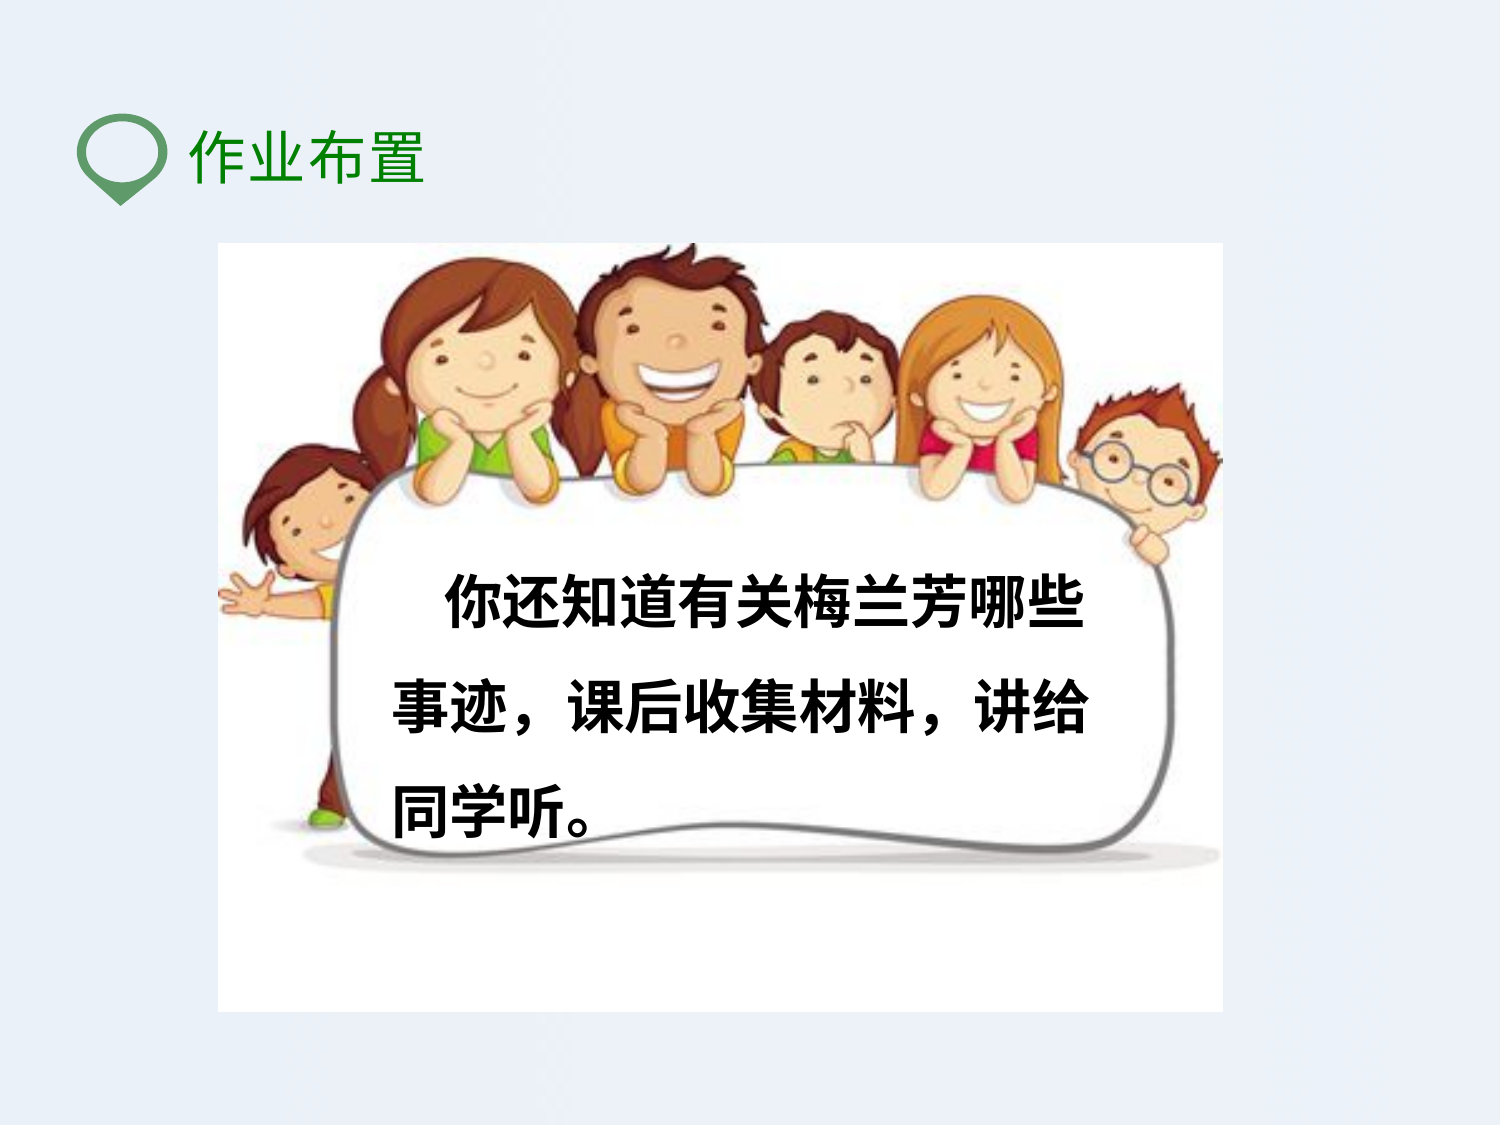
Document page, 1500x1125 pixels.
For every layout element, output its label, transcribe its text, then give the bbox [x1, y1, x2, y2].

text_box [111, 199, 131, 208]
picture [0, 0, 1500, 1125]
text_box 作业布置 [0, 113, 615, 199]
